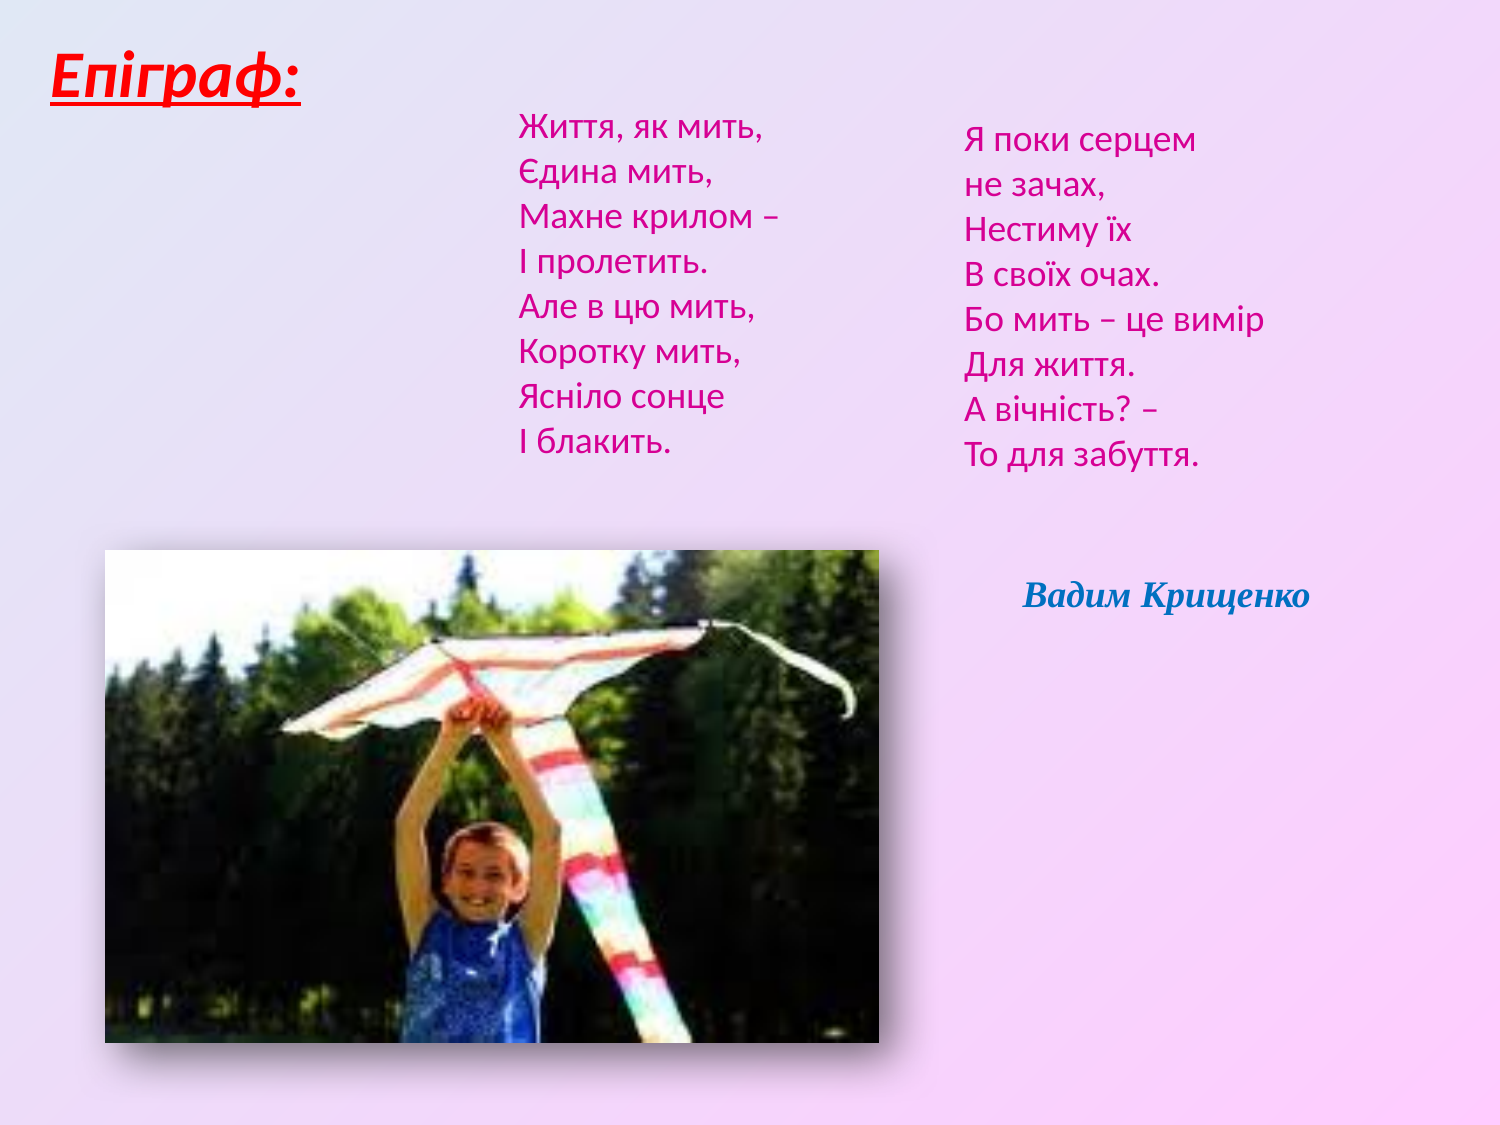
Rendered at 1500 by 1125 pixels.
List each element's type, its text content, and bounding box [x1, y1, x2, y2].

text_box Я поки серцем не зачах, Нестиму їх В своїх очах. Бо мить – це вимір Для життя. А вічність? – То для забуття. [949, 106, 1289, 482]
picture [105, 550, 880, 1044]
text_box Вадим Крищенко [1007, 562, 1372, 623]
subtitle Епіграф: [35, 23, 317, 174]
text_box Життя, як мить, Єдина мить, Махне крилом – І пролетить. Але в цю мить, Коротку мить, Ясніло сонце І блакить. [503, 93, 813, 514]
